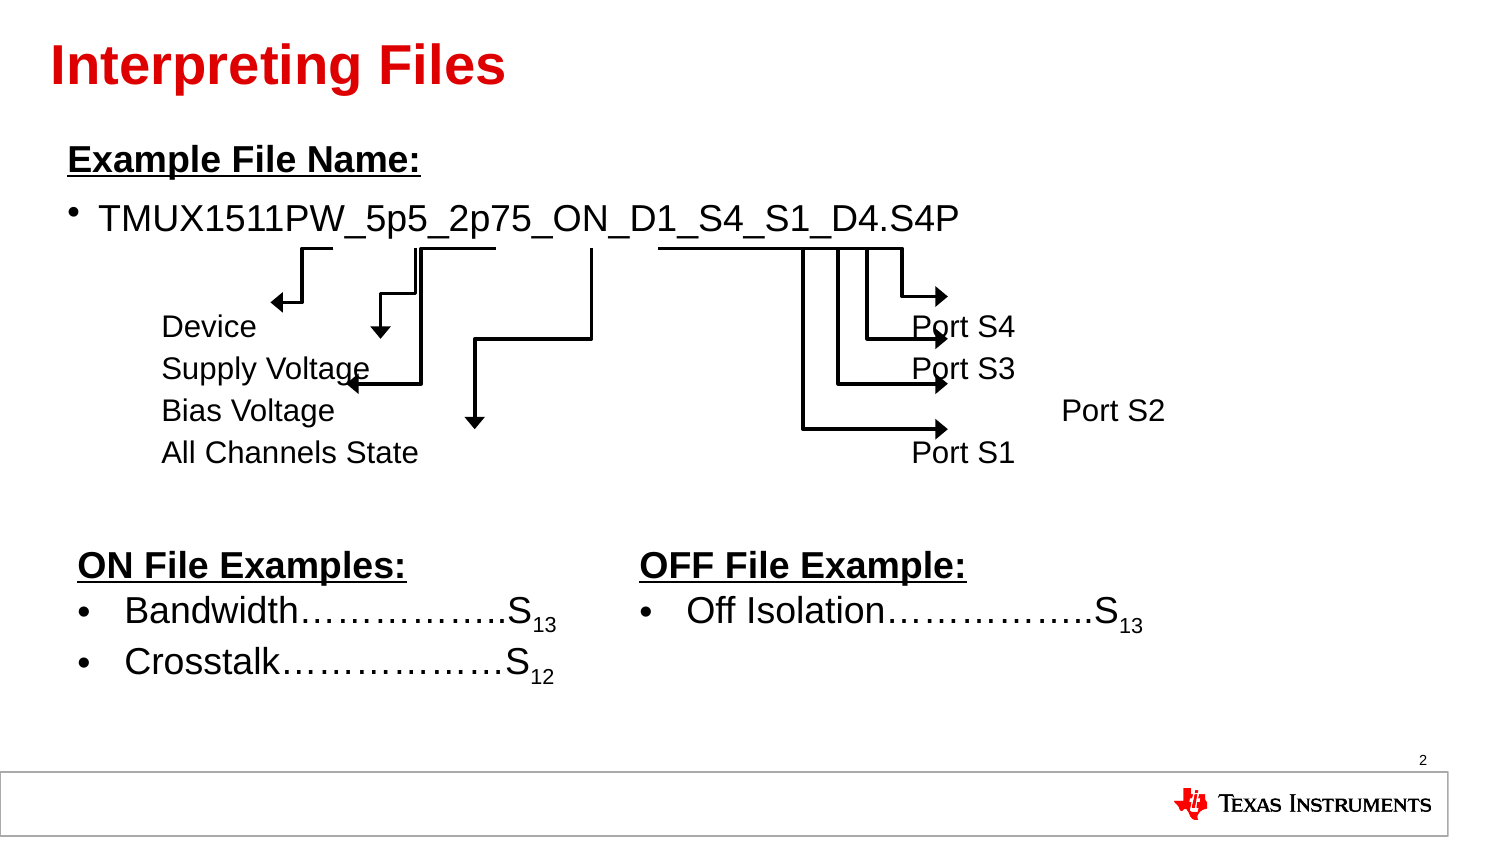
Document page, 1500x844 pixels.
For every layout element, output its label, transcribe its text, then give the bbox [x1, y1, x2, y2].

picture [1174, 788, 1431, 820]
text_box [855, 248, 949, 297]
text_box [345, 248, 497, 384]
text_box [728, 248, 949, 384]
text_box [442, 280, 624, 398]
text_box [270, 248, 334, 303]
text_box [657, 248, 949, 430]
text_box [786, 248, 949, 340]
text_box ON File Examples: Bandwidth……………..S13 Crosstalk………………S12 [62, 533, 572, 696]
slide_number 2 [1089, 744, 1440, 770]
list Example File Name: TMUX1511PW_5p5_2p75_ON_D1_S4_S1_D4.S4P Device Port S4 Supply Voltage Port S3 Bias Voltage Port S2 All Channels State Port S1 [54, 128, 1444, 485]
text_box OFF File Example: Off Isolation……………..S13 [624, 533, 1159, 645]
title Interpreting Files [37, 17, 1426, 119]
